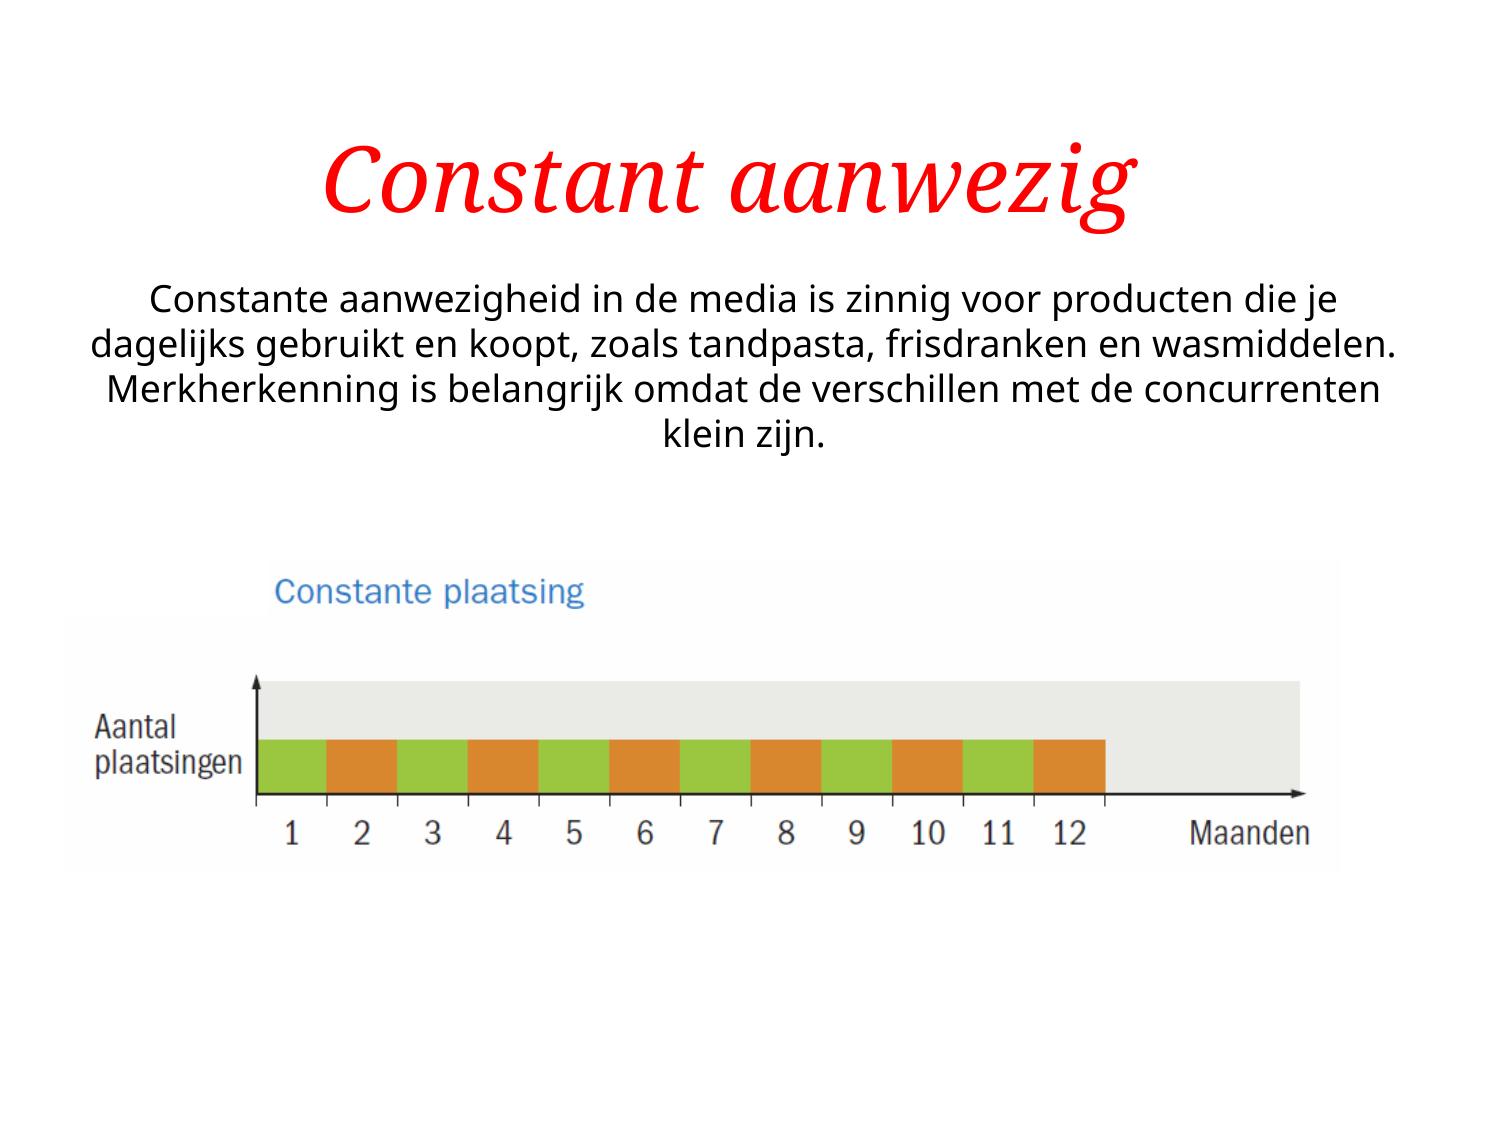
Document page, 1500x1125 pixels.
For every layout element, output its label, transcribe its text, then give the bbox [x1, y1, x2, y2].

text_box Constant aanwezig [306, 113, 1151, 239]
text_box Constante aanwezigheid in de media is zinnig voor producten die je dagelijks gebruikt en koopt, zoals tandpasta, frisdranken en wasmiddelen. Merkherkenning is belangrijk omdat de verschillen met de concurrenten klein zijn. [53, 267, 1436, 462]
picture [64, 560, 1341, 872]
